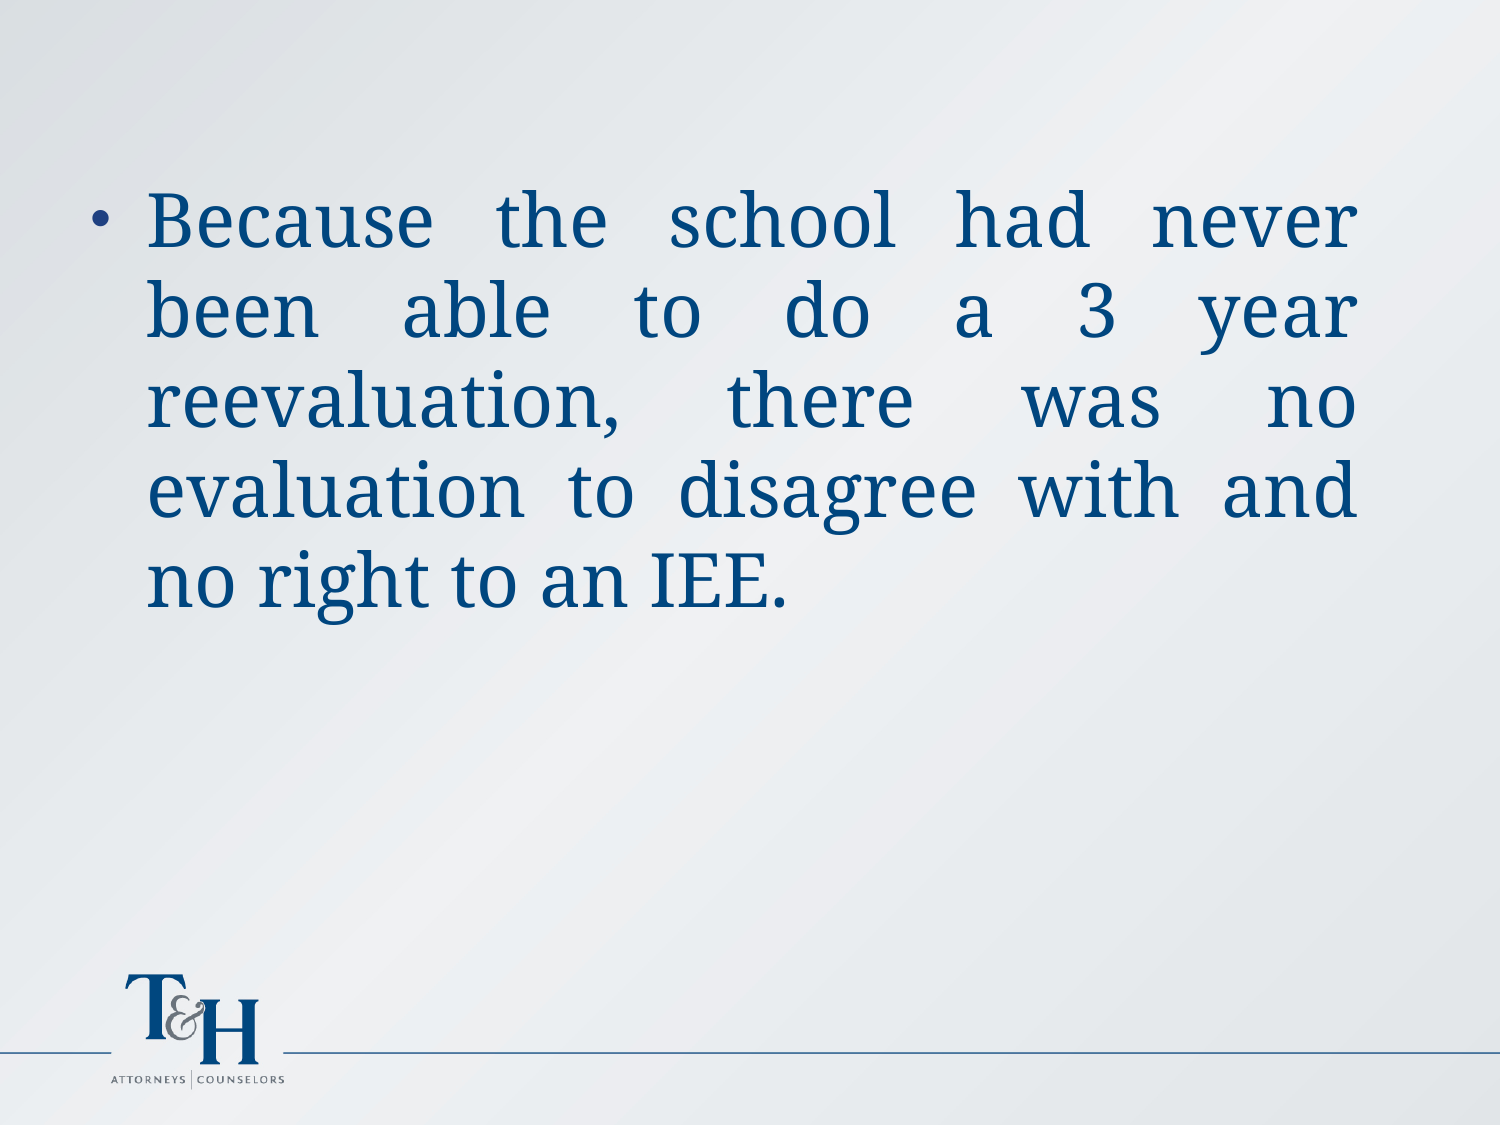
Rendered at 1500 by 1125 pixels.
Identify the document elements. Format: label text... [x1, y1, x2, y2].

picture [0, 0, 1500, 1125]
list Because the school had never been able to do a 3 year reevaluation, there was no evaluation to disagree with and no right to an IEE. [74, 87, 1376, 926]
